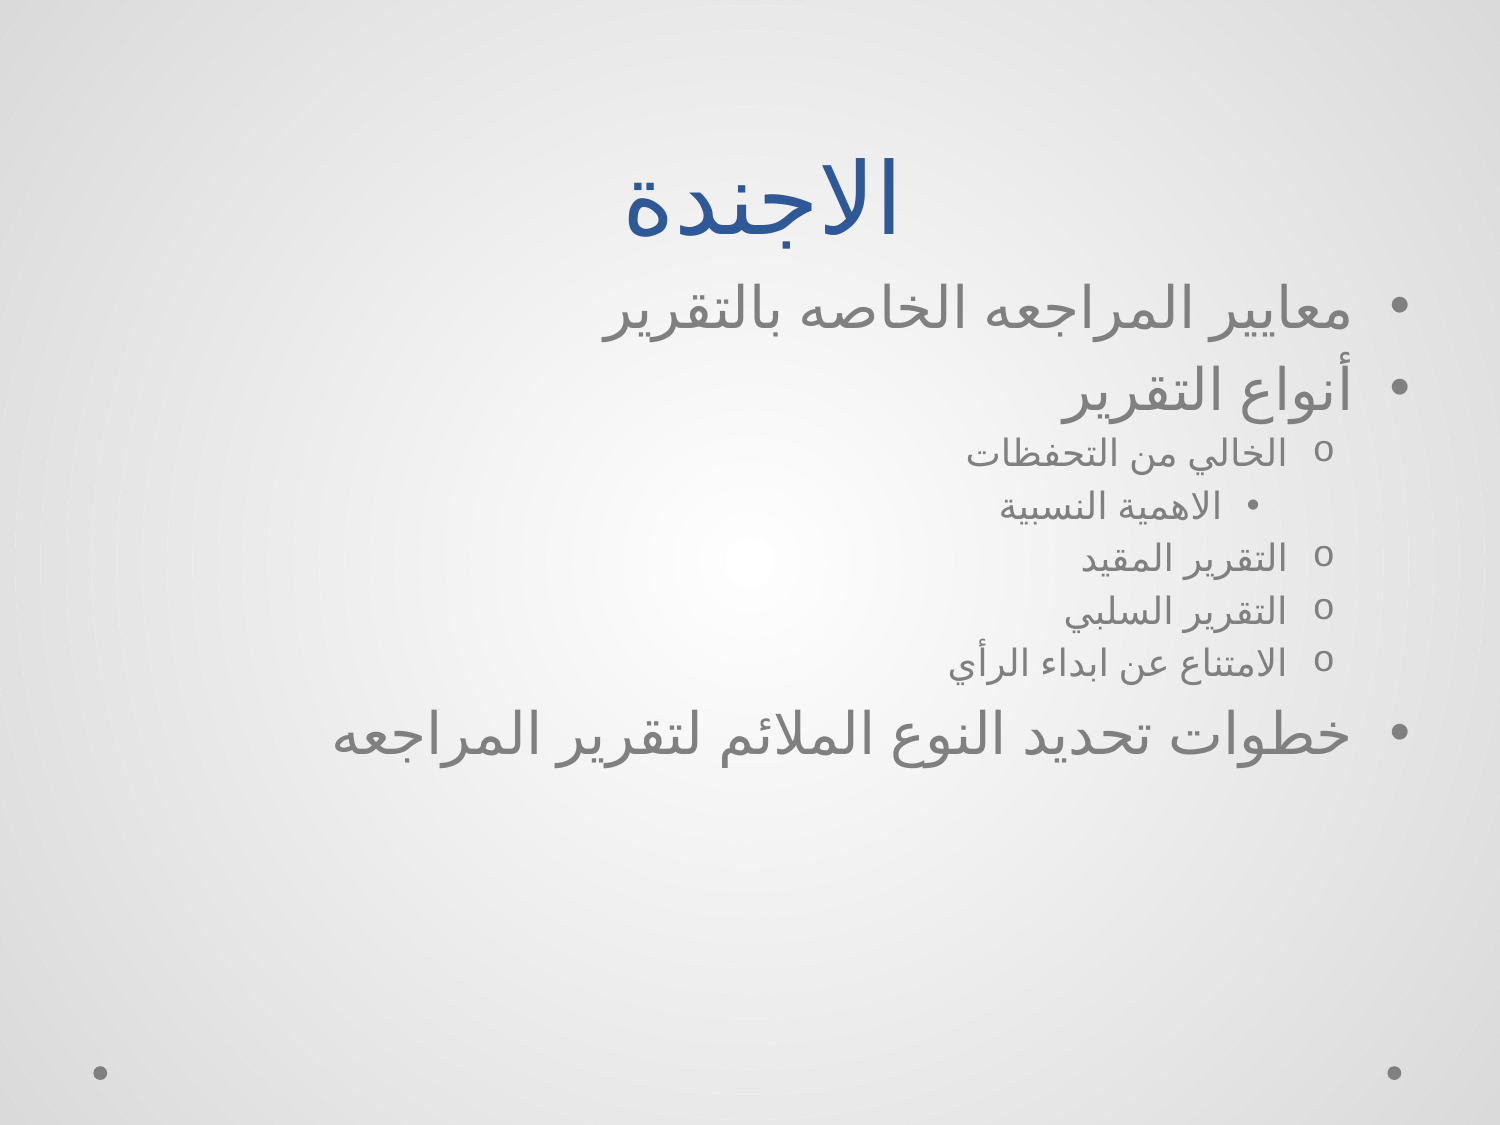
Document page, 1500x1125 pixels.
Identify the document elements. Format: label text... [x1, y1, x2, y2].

list معايير المراجعه الخاصه بالتقرير أنواع التقرير الخالي من التحفظات الاهمية النسبية التقرير المقيد التقرير السلبي الامتناع عن ابداء الرأي خطوات تحديد النوع الملائم لتقرير المراجعه [75, 262, 1425, 1005]
title الاجندة [75, 0, 1425, 262]
